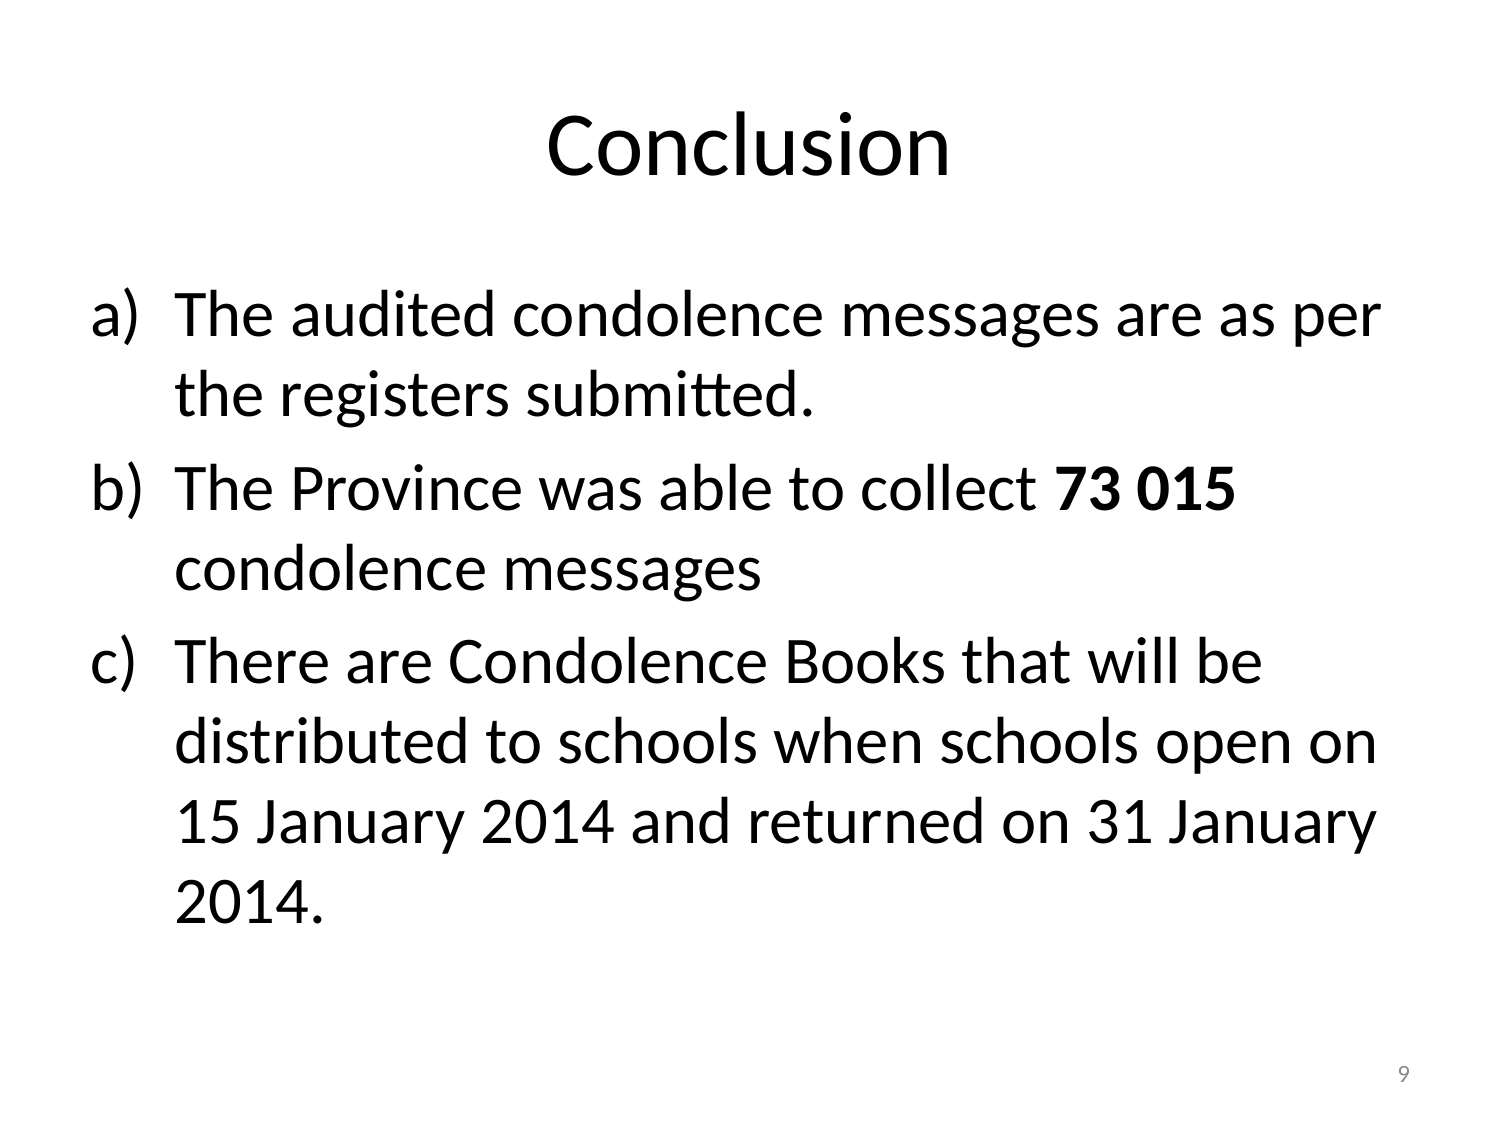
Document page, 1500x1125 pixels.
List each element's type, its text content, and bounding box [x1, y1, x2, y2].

list The audited condolence messages are as per the registers submitted. The Province was able to collect 73 015 condolence messages There are Condolence Books that will be distributed to schools when schools open on 15 January 2014 and returned on 31 January 2014. [75, 262, 1425, 1005]
slide_number 9 [1074, 1042, 1425, 1103]
title Conclusion [75, 45, 1425, 233]
